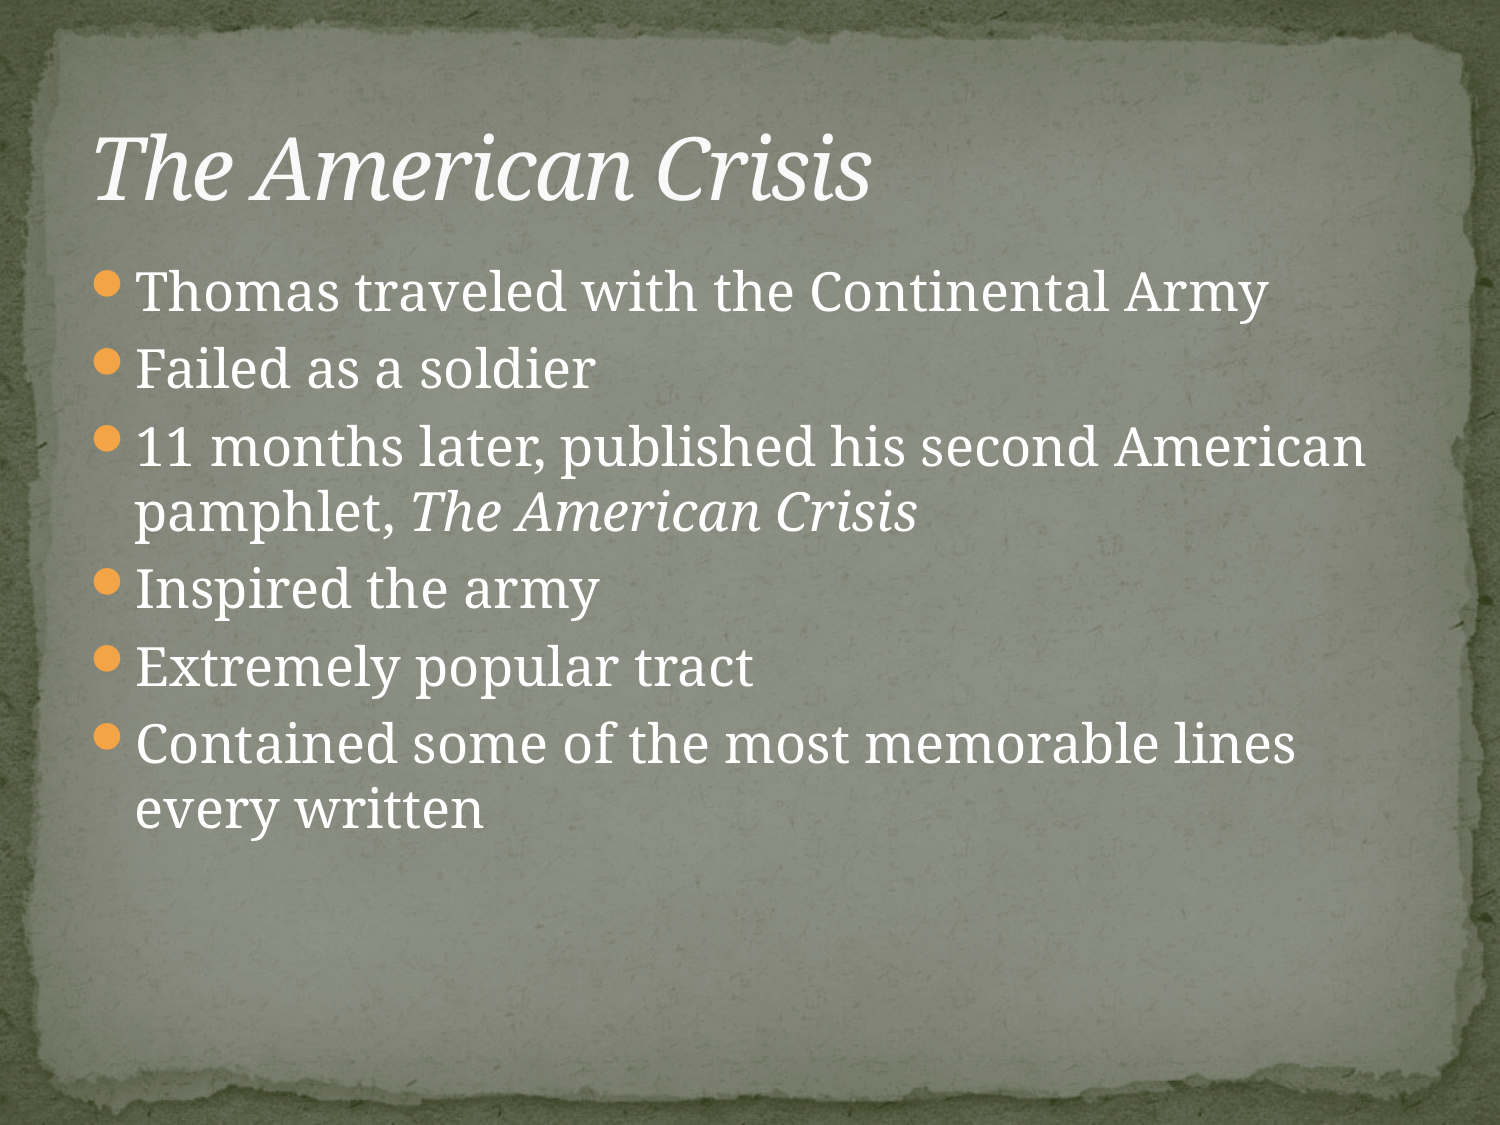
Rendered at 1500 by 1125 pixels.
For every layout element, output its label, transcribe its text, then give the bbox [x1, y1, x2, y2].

list Thomas traveled with the Continental Army Failed as a soldier 11 months later, published his second American pamphlet, The American Crisis Inspired the army Extremely popular tract Contained some of the most memorable lines every written [75, 249, 1425, 1000]
title The American Crisis [74, 24, 1425, 225]
